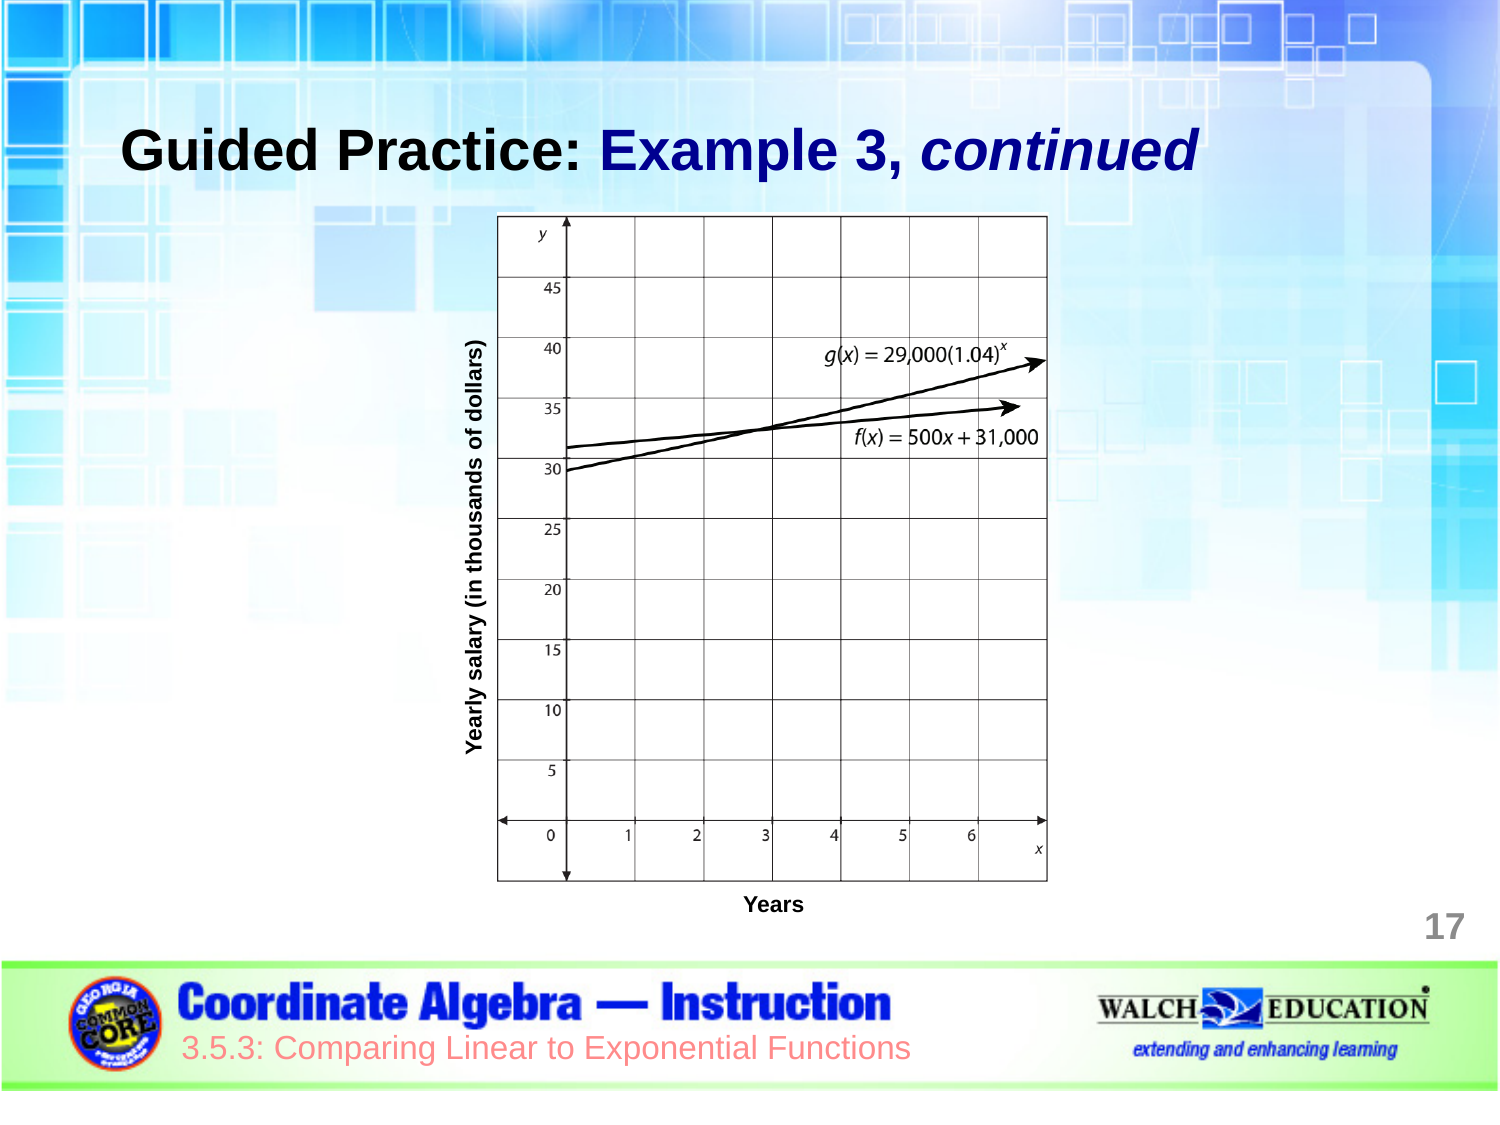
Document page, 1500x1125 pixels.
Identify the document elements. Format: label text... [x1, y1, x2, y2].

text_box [451, 212, 1049, 926]
footer 3.5.3: Comparing Linear to Exponential Functions [166, 1024, 1080, 1069]
slide_number 17 [1361, 901, 1481, 949]
picture [1, 0, 1500, 1091]
subtitle Guided Practice: Example 3, continued [105, 105, 1394, 925]
